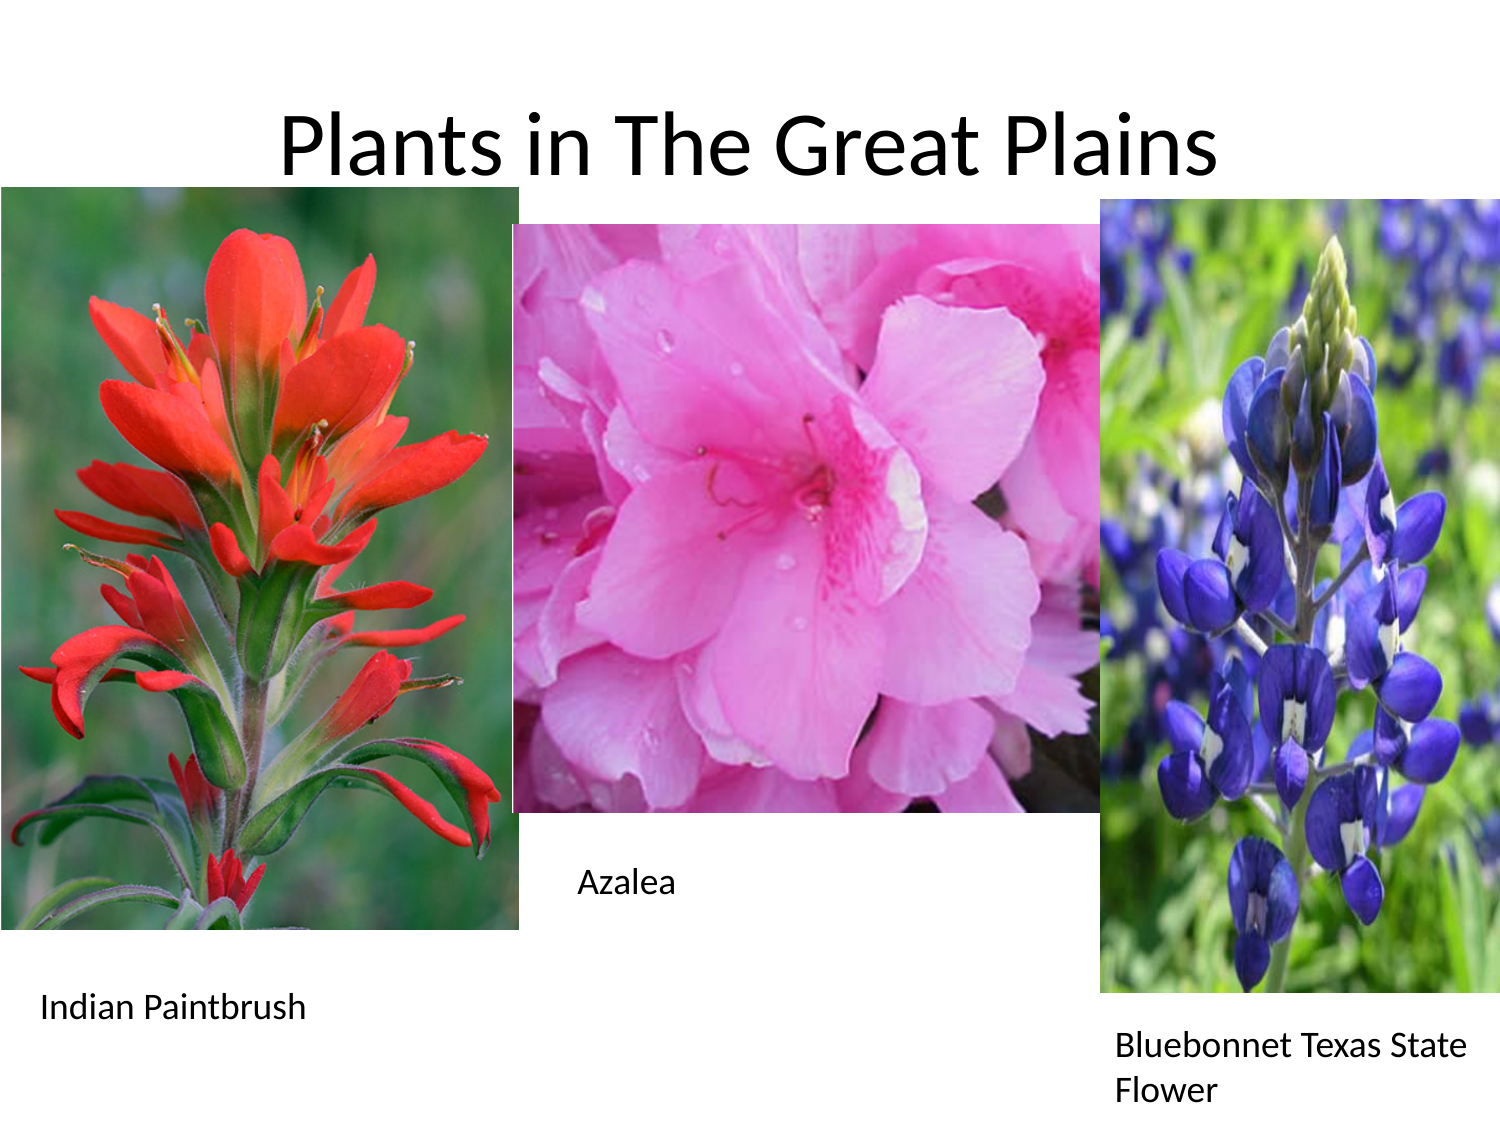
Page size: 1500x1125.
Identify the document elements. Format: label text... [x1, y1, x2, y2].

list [0, 187, 519, 931]
picture [512, 199, 1500, 993]
text_box Bluebonnet Texas State Flower [1100, 1012, 1500, 1118]
text_box Indian Paintbrush [24, 974, 525, 1035]
text_box Azalea [562, 849, 1094, 910]
title Plants in The Great Plains [75, 45, 1425, 223]
